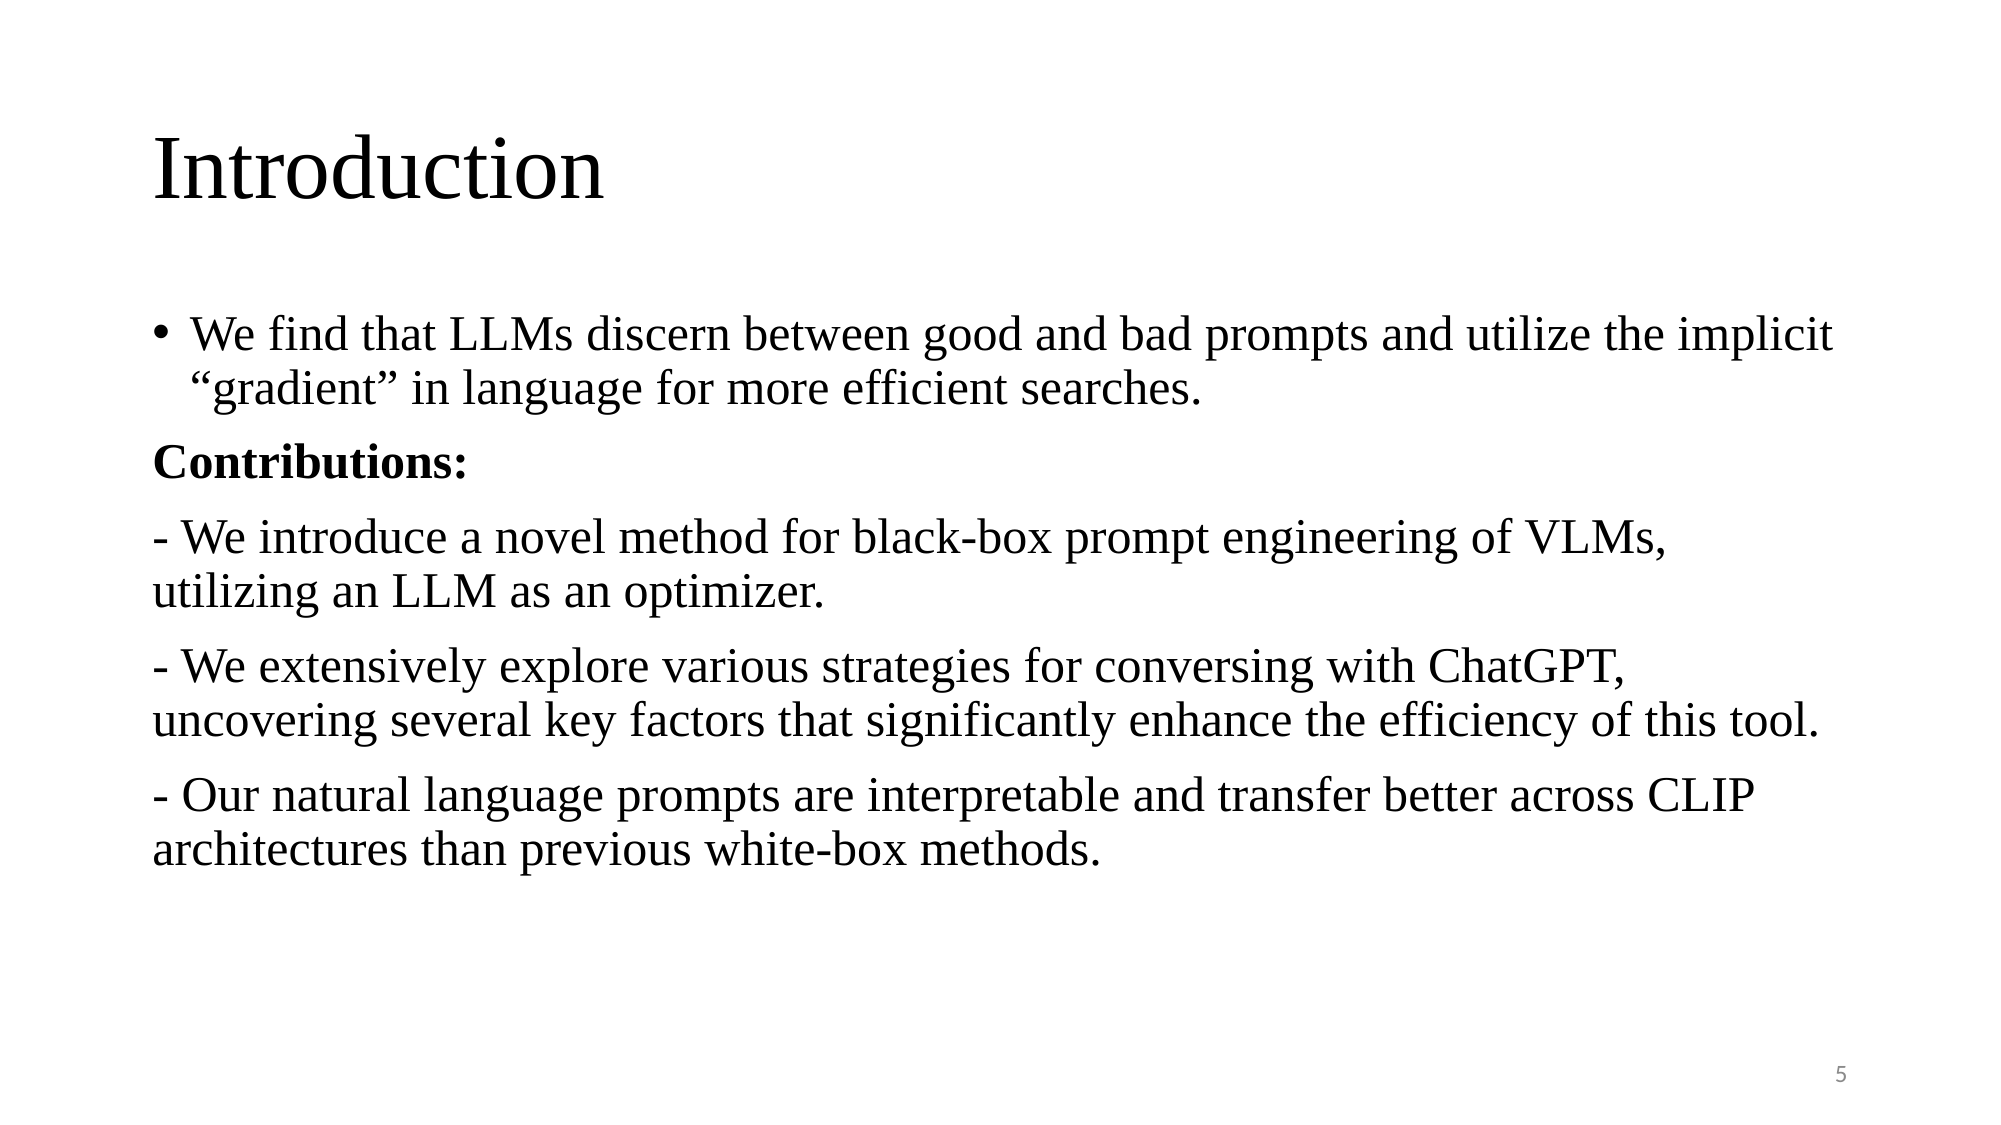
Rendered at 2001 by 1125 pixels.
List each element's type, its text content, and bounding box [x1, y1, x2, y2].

slide_number 5 [1412, 1042, 1863, 1103]
title Introduction [137, 59, 1863, 278]
list We find that LLMs discern between good and bad prompts and utilize the implicit “gradient” in language for more efficient searches. Contributions: - We introduce a novel method for black-box prompt engineering of VLMs, utilizing an LLM as an optimizer. - We extensively explore various strategies for conversing with ChatGPT, uncovering several key factors that significantly enhance the efficiency of this tool. - Our natural language prompts are interpretable and transfer better across CLIP architectures than previous white-box methods. [137, 299, 1863, 1014]
